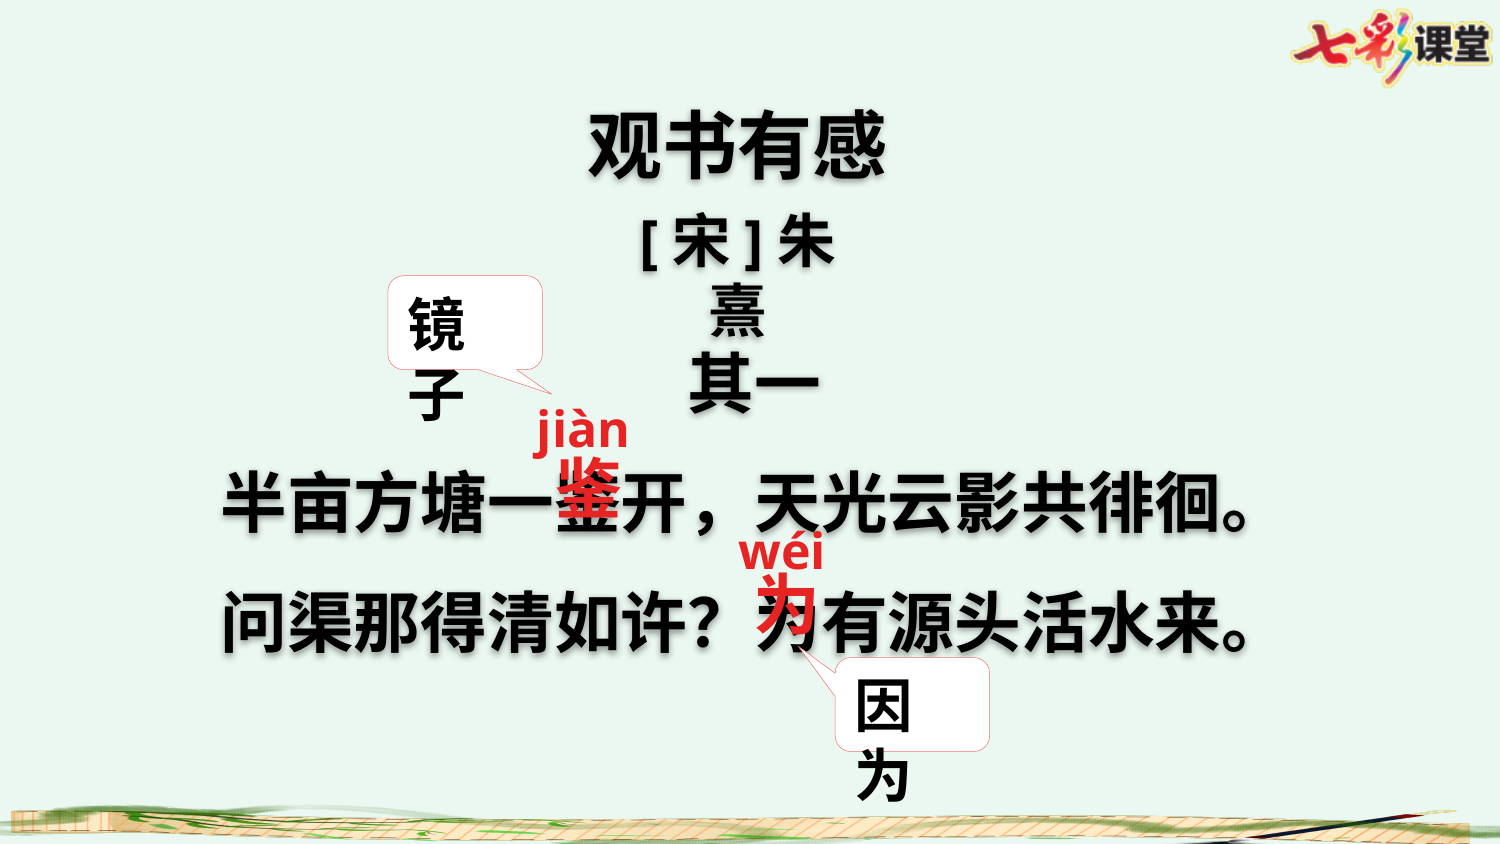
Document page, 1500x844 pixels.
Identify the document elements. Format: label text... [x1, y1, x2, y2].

text_box [宋]朱熹 [596, 194, 879, 355]
text_box 其一 半亩方塘一鉴开，天光云影共徘徊。 问渠那得清如许？为有源头活水来。 [143, 291, 1366, 672]
text_box 镜子 [386, 273, 545, 289]
text_box 鉴 [540, 439, 637, 535]
text_box 因为 [796, 644, 992, 754]
picture [1289, 8, 1495, 89]
text_box 为 [738, 587, 836, 651]
text_box 观书有感 [535, 88, 940, 199]
text_box wéi [723, 512, 841, 587]
picture [0, 732, 1500, 844]
